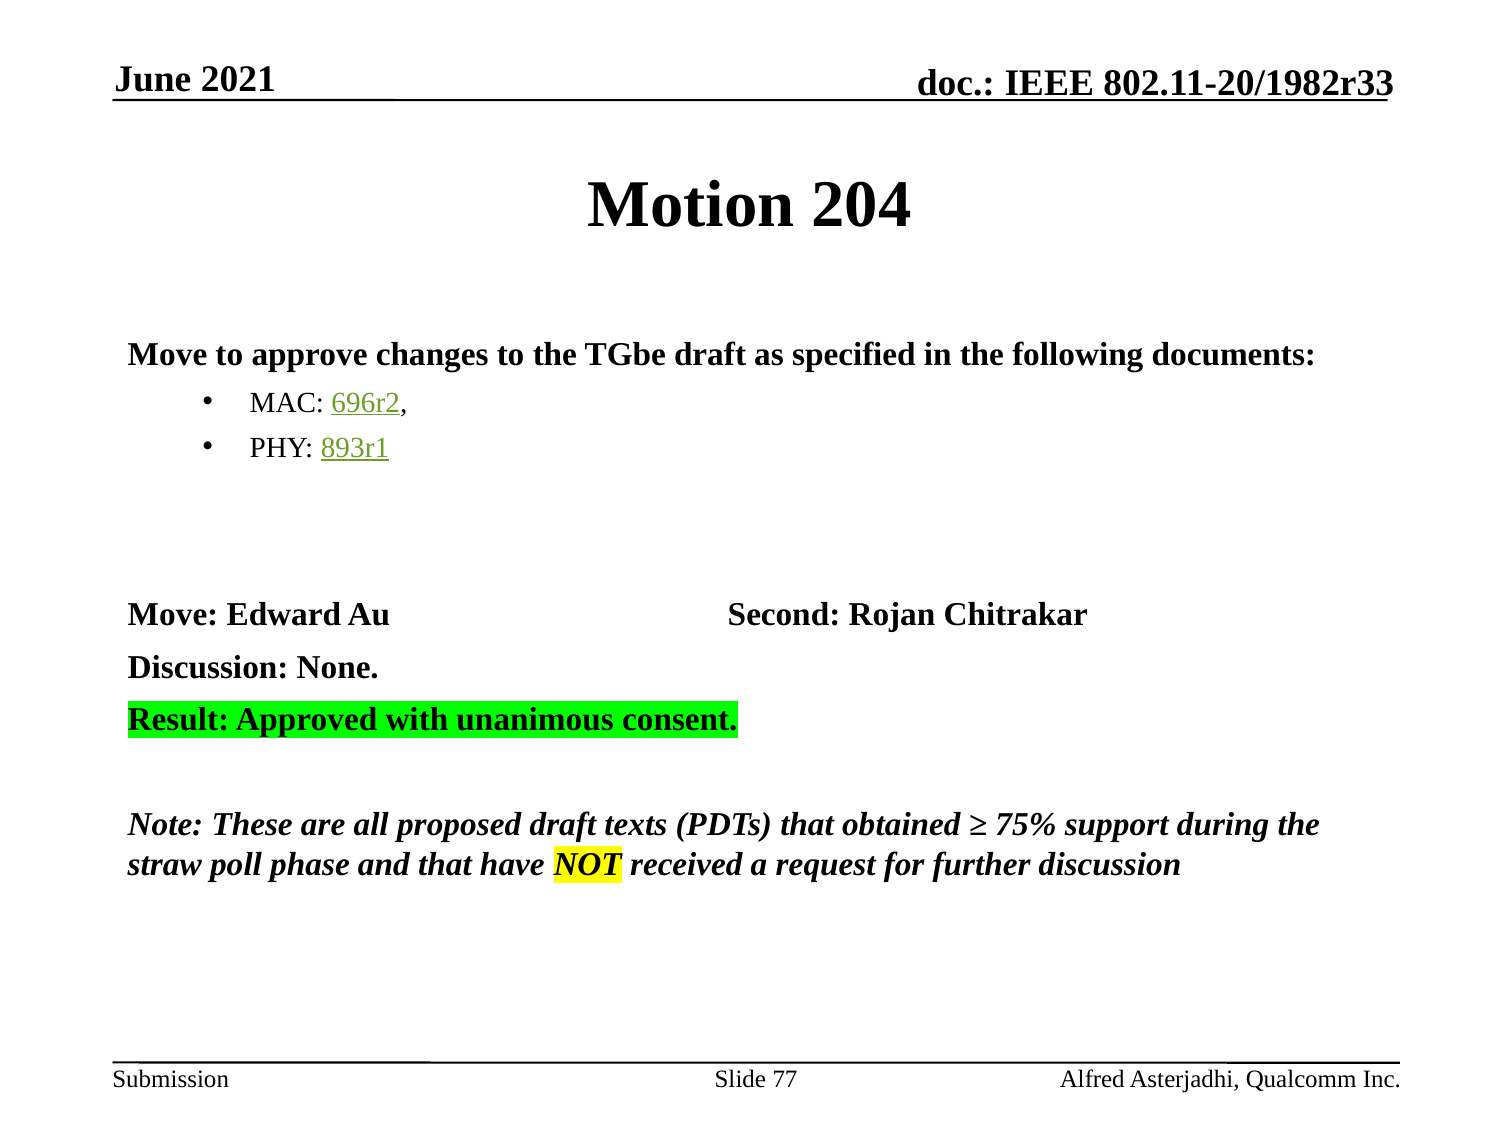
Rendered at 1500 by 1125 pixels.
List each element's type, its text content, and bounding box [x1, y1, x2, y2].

footer Alfred Asterjadhi, Qualcomm Inc. [878, 1061, 1402, 1093]
list Move to approve changes to the TGbe draft as specified in the following documents: MAC: 696r2, PHY: 893r1 Move: Edward Au Second: Rojan Chitrakar Discussion: None. Result: Approved with unanimous consent. Note: These are all proposed draft texts (PDTs) that obtained ≥ 75% support during the straw poll phase and that have NOT received a request for further discussion [112, 324, 1388, 1000]
title Motion 204 [112, 112, 1388, 288]
slide_number Slide 77 [712, 1061, 800, 1123]
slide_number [114, 54, 423, 100]
